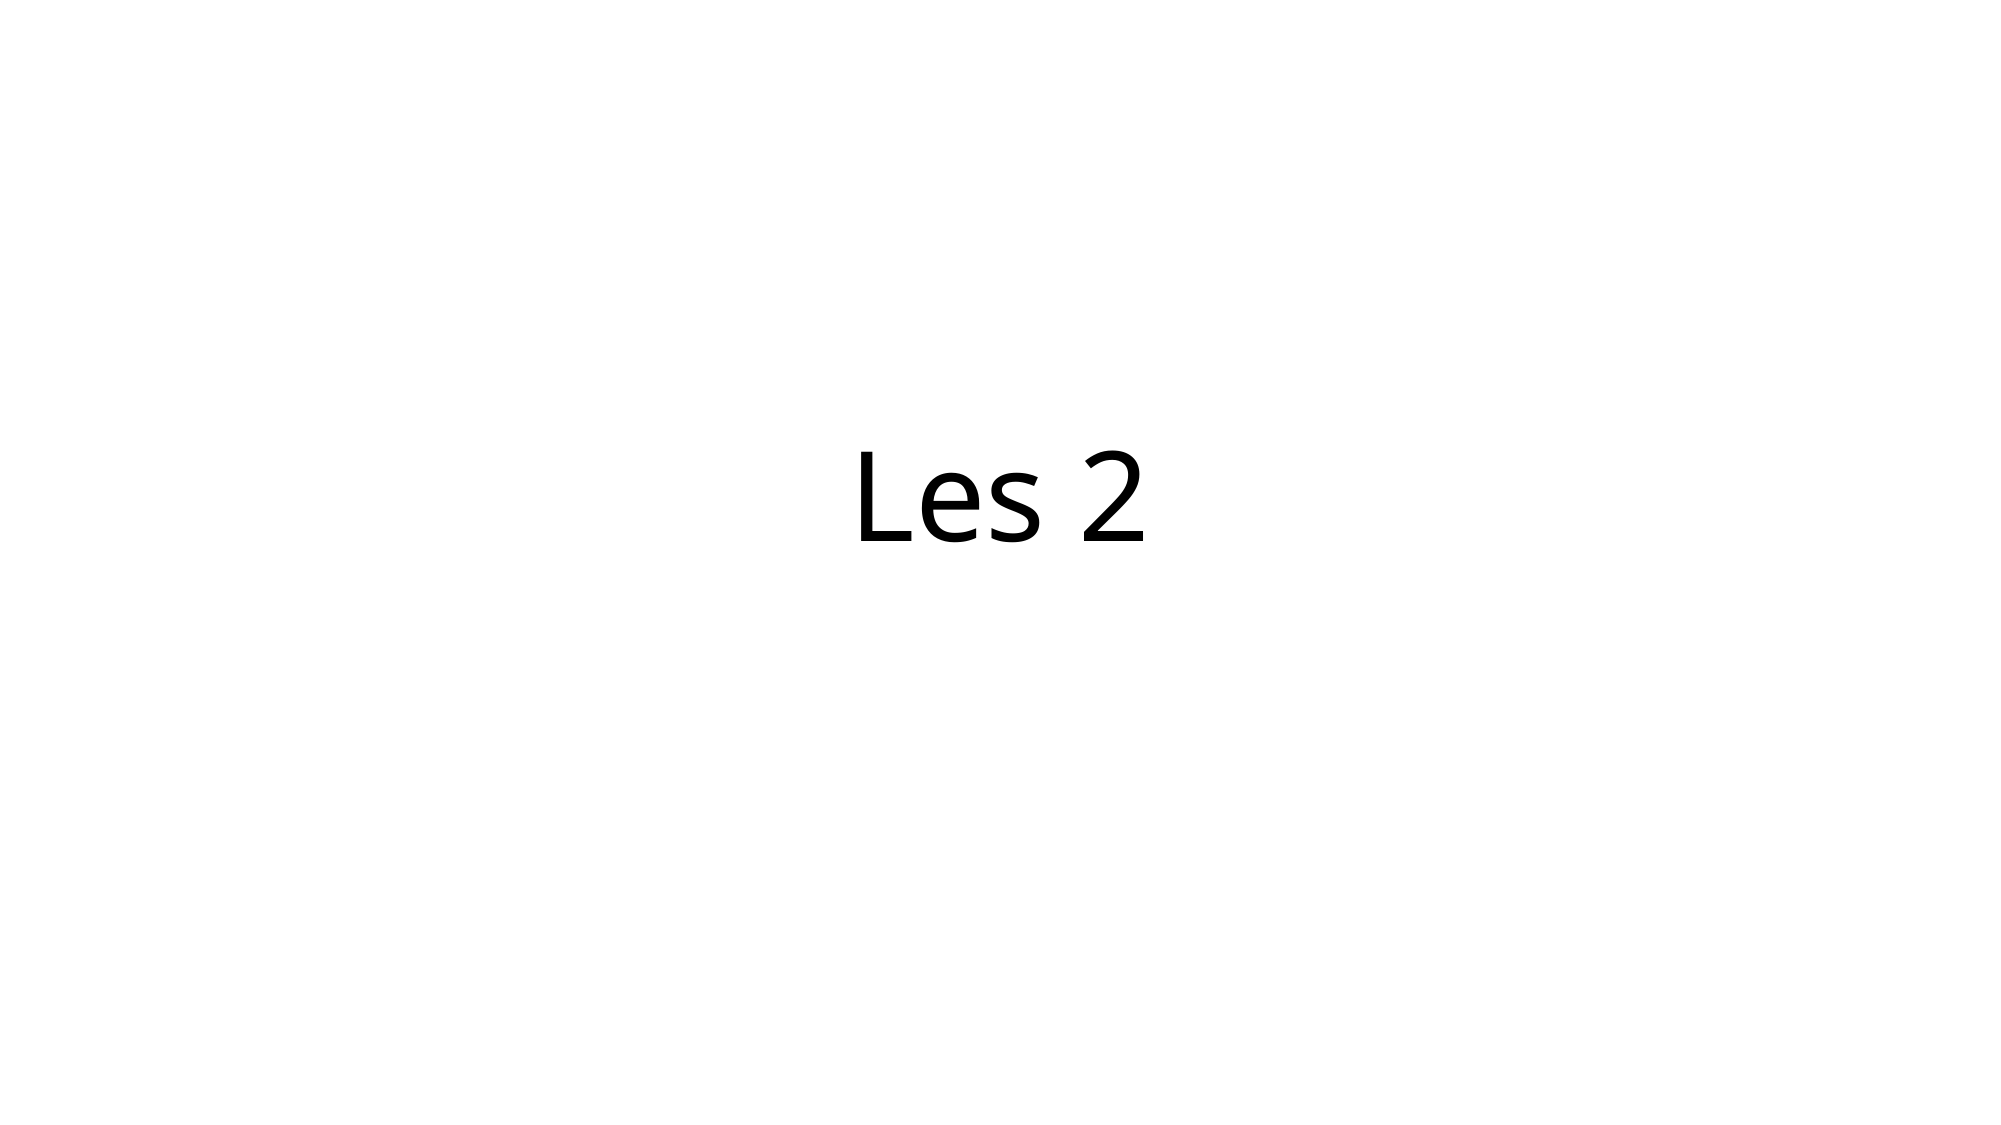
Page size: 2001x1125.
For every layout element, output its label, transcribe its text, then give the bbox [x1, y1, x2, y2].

title Les 2 [249, 184, 1750, 576]
